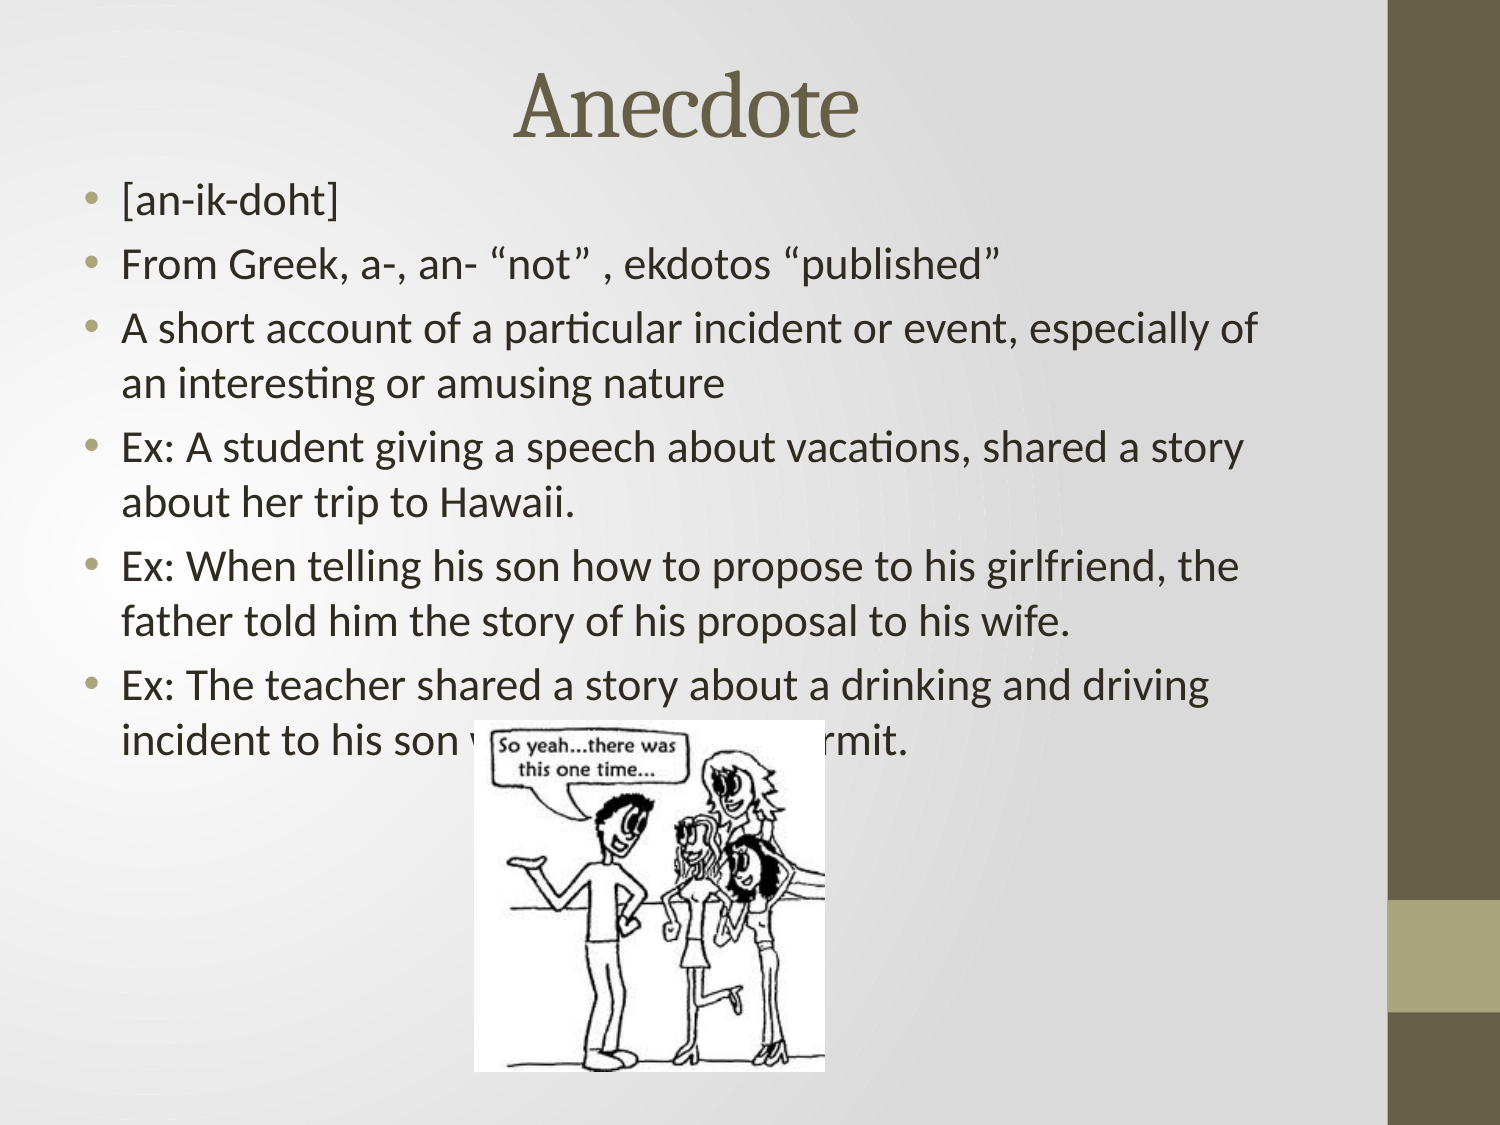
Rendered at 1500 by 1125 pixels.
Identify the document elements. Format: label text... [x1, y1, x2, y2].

list [an-ik-doht] From Greek, a-, an- “not” , ekdotos “published” A short account of a particular incident or event, especially of an interesting or amusing nature Ex: A student giving a speech about vacations, shared a story about her trip to Hawaii. Ex: When telling his son how to propose to his girlfriend, the father told him the story of his proposal to his wife. Ex: The teacher shared a story about a drinking and driving incident to his son who just got his permit. [50, 162, 1300, 775]
picture [474, 719, 826, 1073]
title Anecdote [62, 37, 1313, 162]
